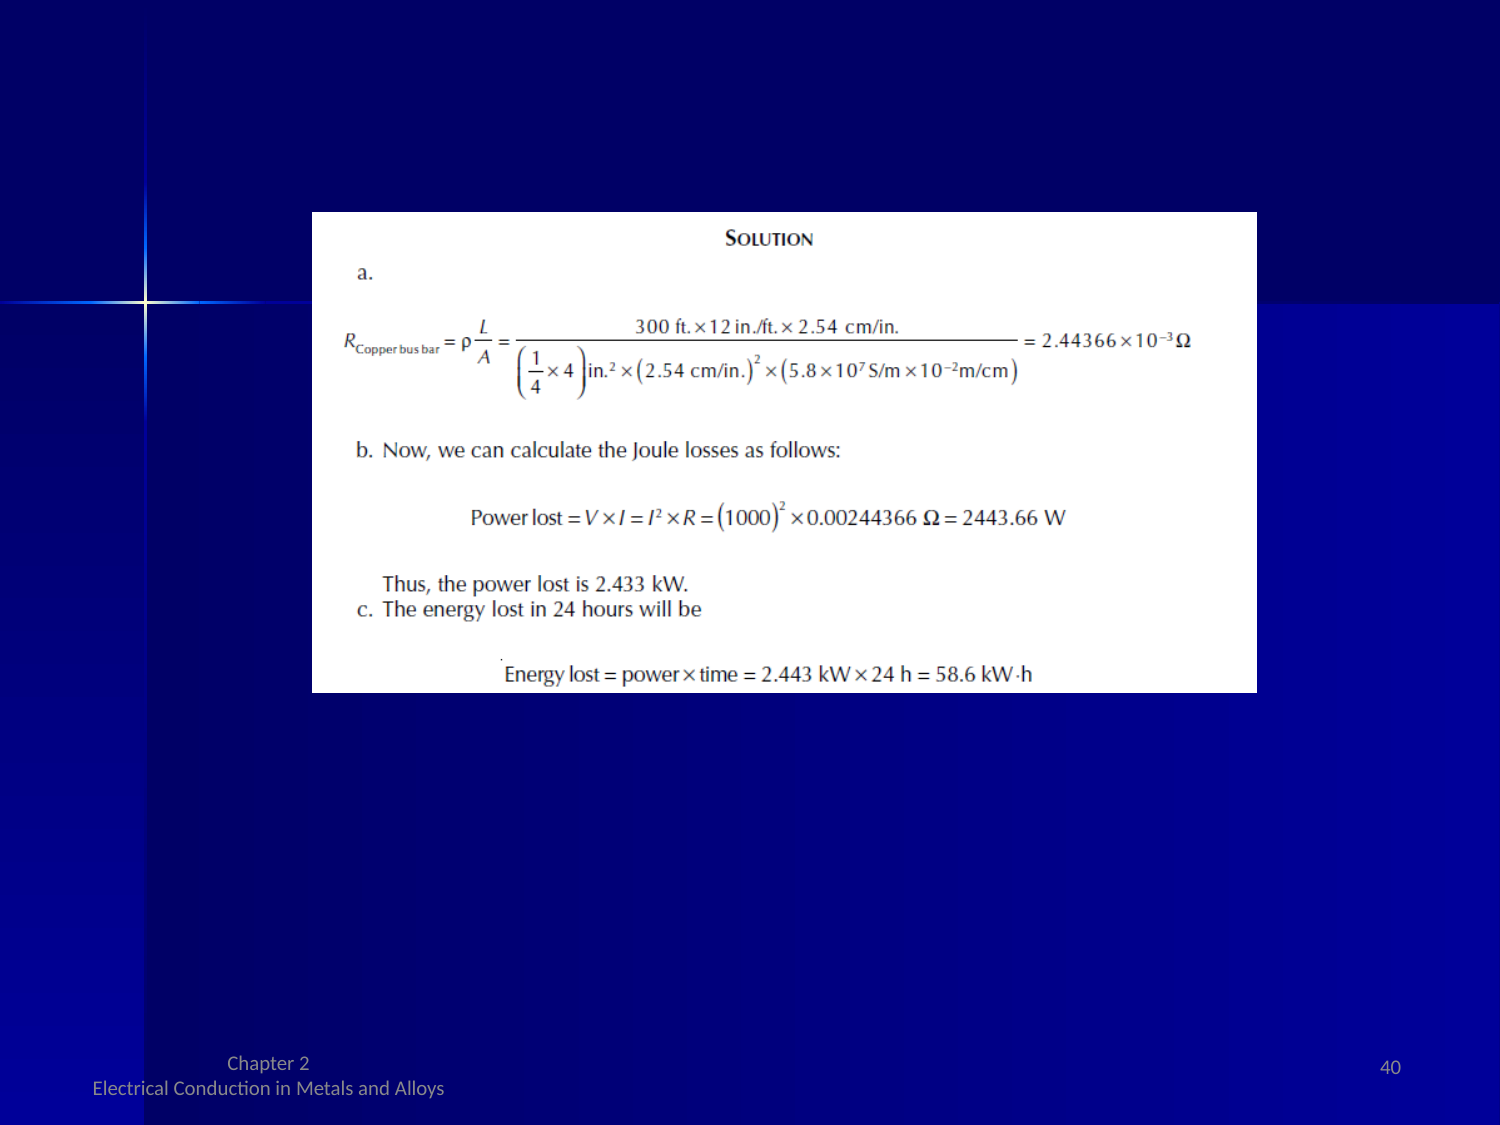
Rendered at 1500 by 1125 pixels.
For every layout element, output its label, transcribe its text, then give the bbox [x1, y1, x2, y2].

slide_number Chapter 2 Electrical Conduction in Metals and Alloys [74, 1037, 463, 1113]
picture [312, 212, 1257, 693]
